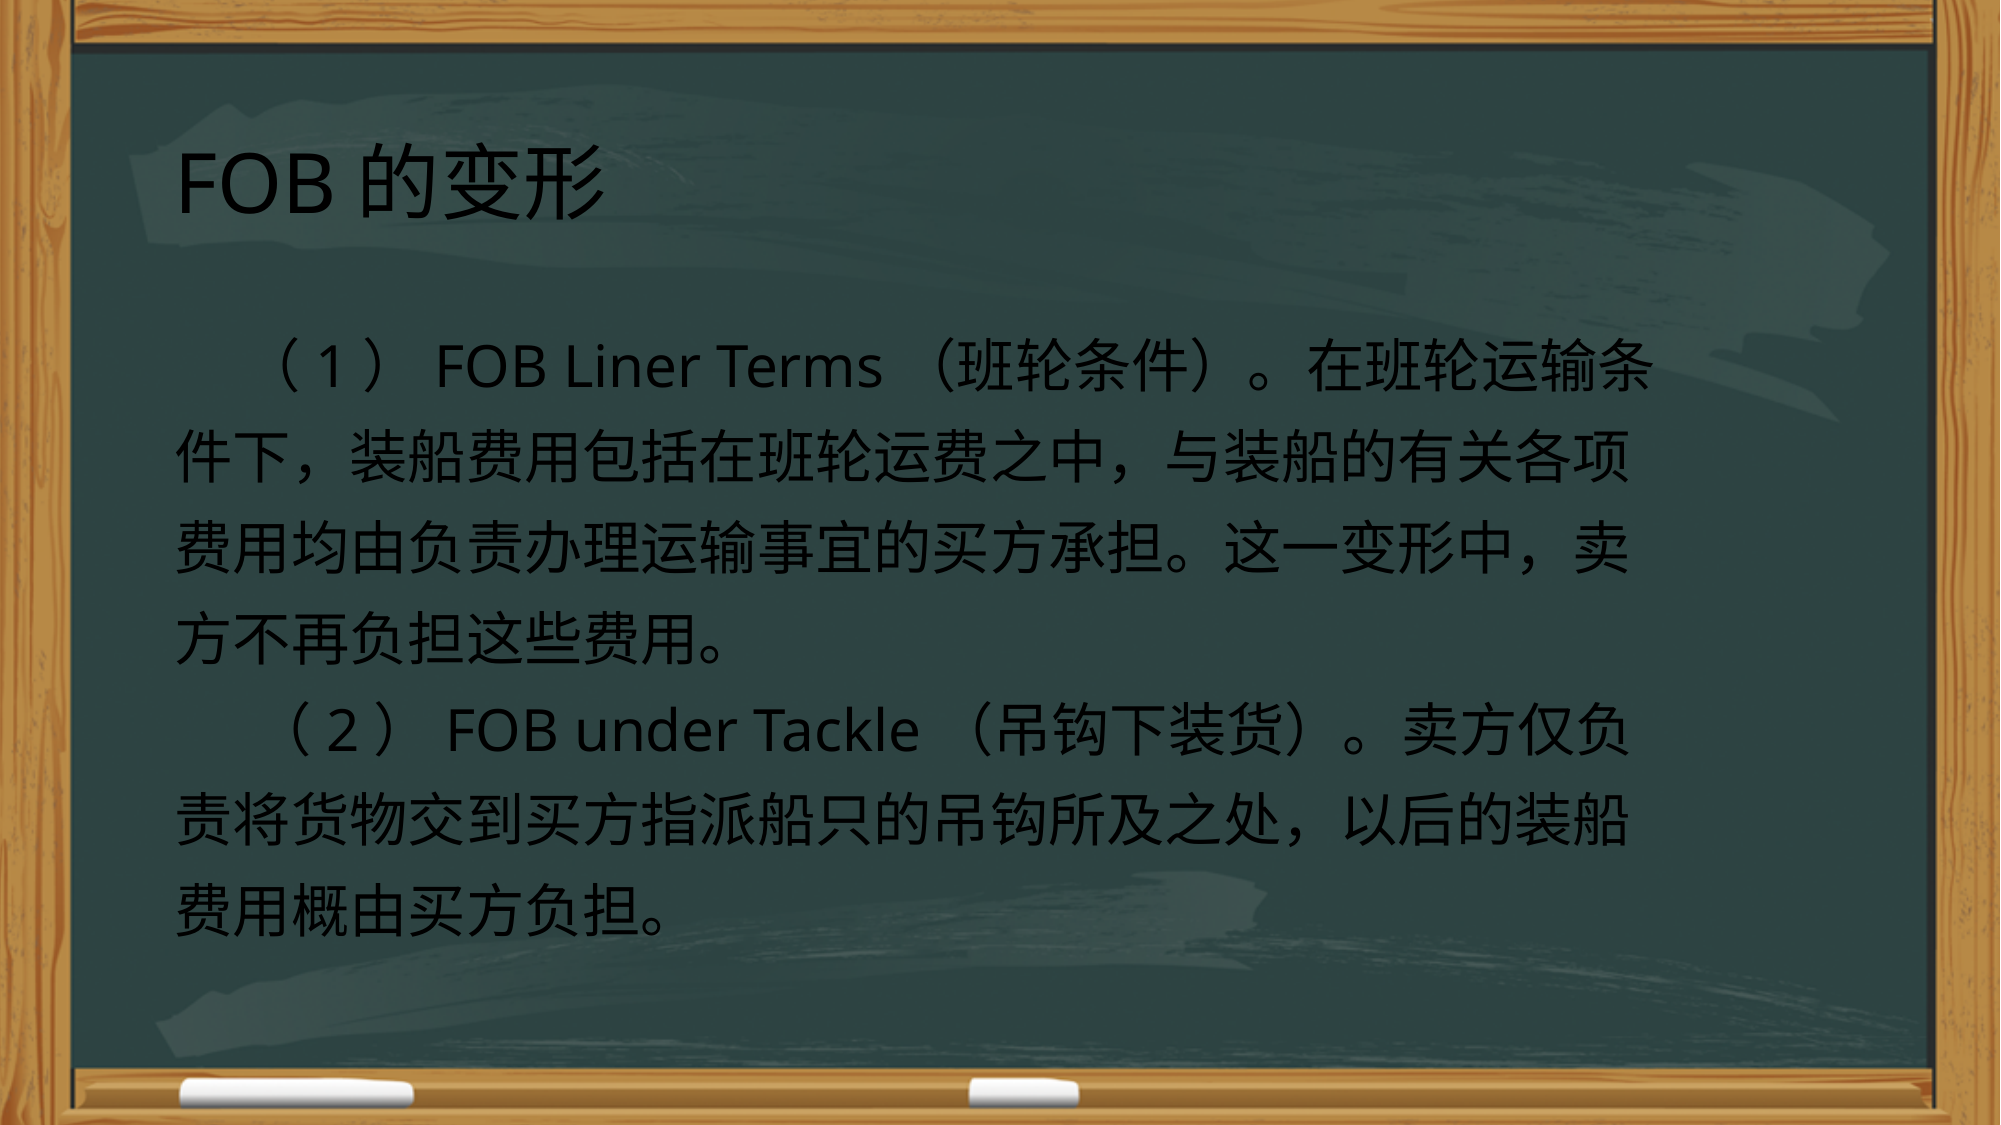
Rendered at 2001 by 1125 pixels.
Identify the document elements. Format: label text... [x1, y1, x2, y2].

text_box FOB的变形 （1）FOB Liner Terms（班轮条件）。在班轮运输条件下，装船费用包括在班轮运费之中，与装船的有关各项费用均由负责办理运输事宜的买方承担。这一变形中，卖方不再负担这些费用。 （2）FOB under Tackle（吊钩下装货）。卖方仅负责将货物交到买方指派船只的吊钩所及之处，以后的装船费用概由买方负担。 [159, 92, 1680, 952]
picture [0, 0, 2000, 1125]
